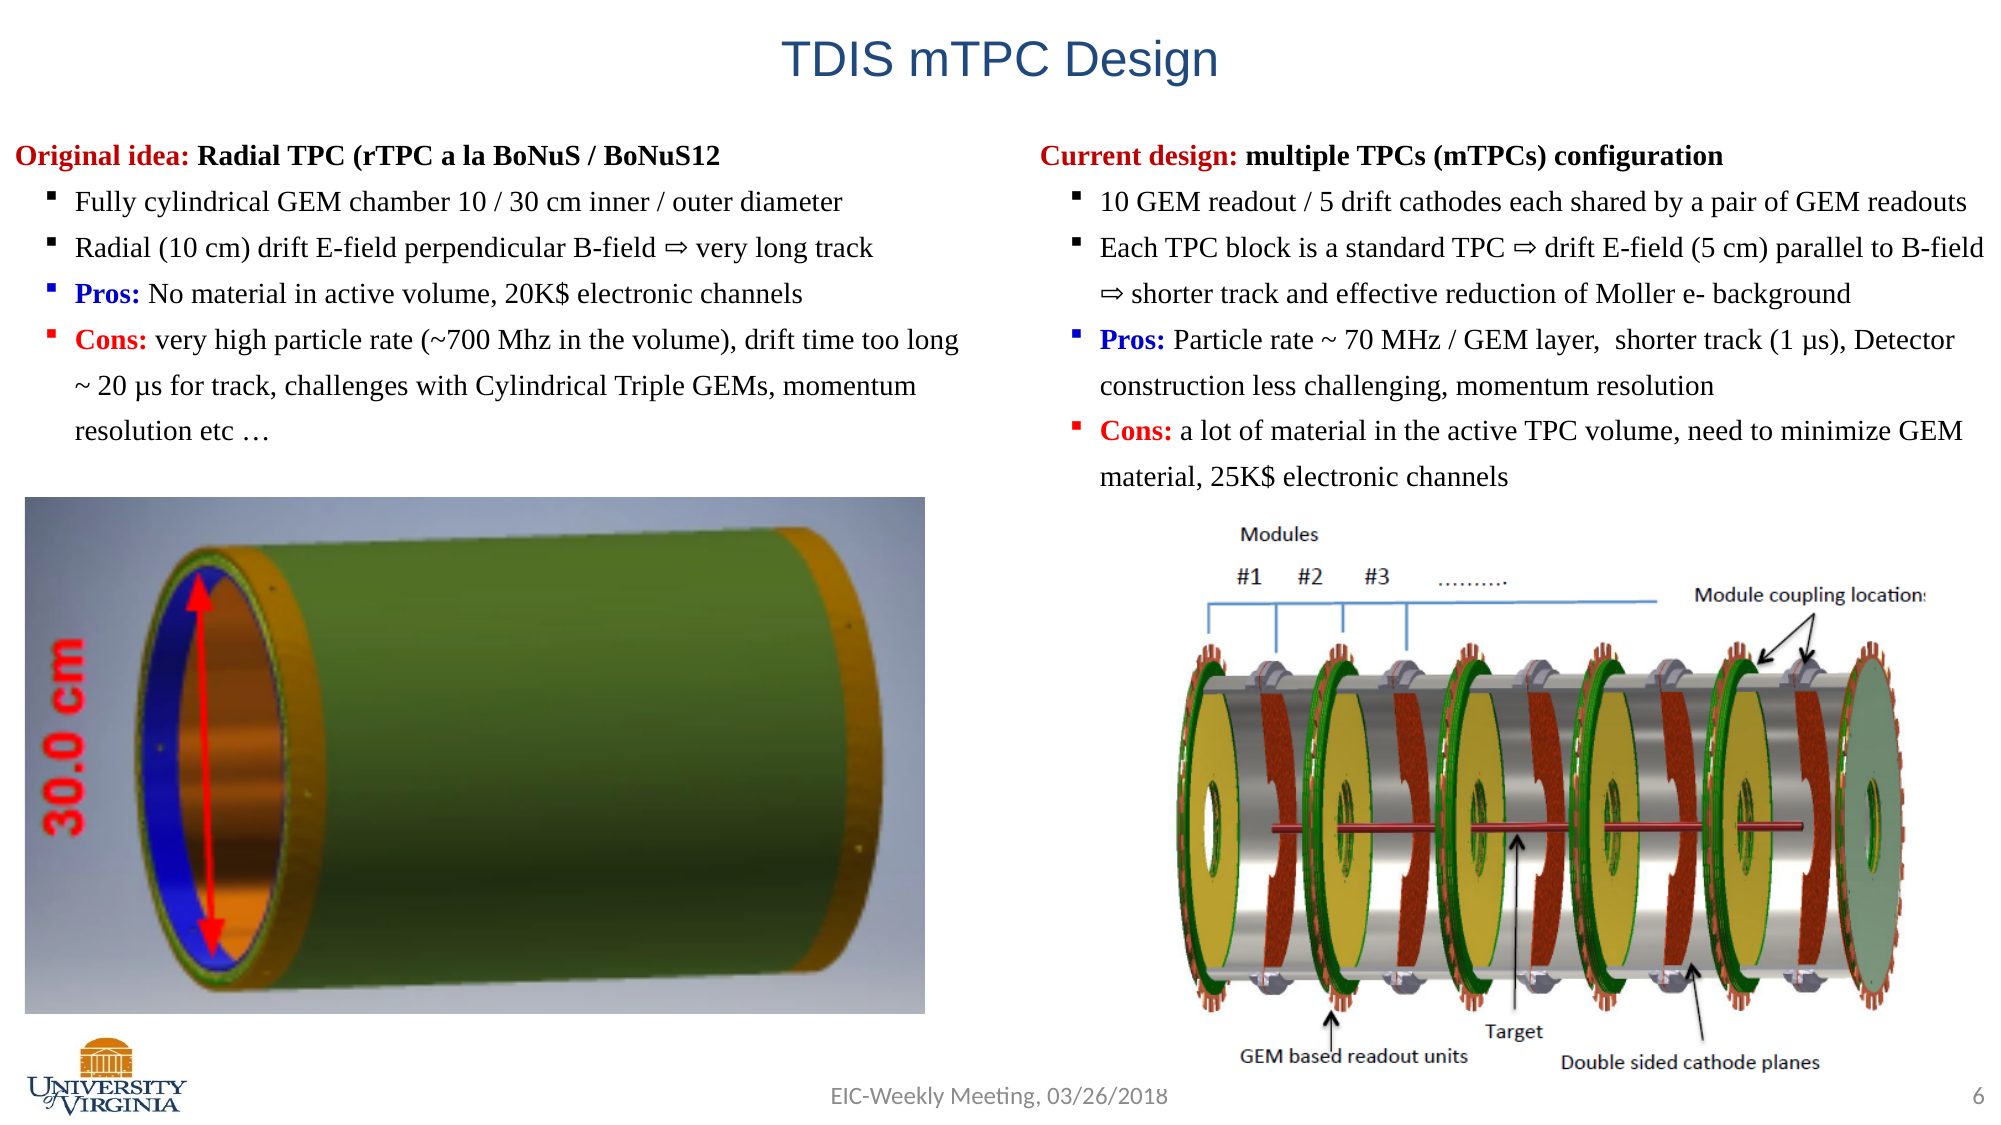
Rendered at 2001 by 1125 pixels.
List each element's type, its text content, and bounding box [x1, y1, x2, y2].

picture [0, 1035, 200, 1125]
picture [1149, 488, 1926, 1089]
picture [24, 497, 926, 1014]
slide_number 6 [1650, 1065, 2000, 1125]
footer EIC-Weekly Meeting, 03/26/2018 [737, 1065, 1263, 1125]
text_box TDIS mTPC Design [0, 0, 2000, 113]
text_box Current design: multiple TPCs (mTPCs) configuration 10 GEM readout / 5 drift cathodes each shared by a pair of GEM readouts Each TPC block is a standard TPC ⇨ drift E-field (5 cm) parallel to B-field ⇨ shorter track and effective reduction of Moller e- background Pros: Particle rate ~ 70 MHz / GEM layer, shorter track (1 µs), Detector construction less challenging, momentum resolution Cons: a lot of material in the active TPC volume, need to minimize GEM material, 25K$ electronic channels [1024, 118, 2000, 500]
text_box Original idea: Radial TPC (rTPC a la BoNuS / BoNuS12 Fully cylindrical GEM chamber 10 / 30 cm inner / outer diameter Radial (10 cm) drift E-field perpendicular B-field ⇨ very long track Pros: No material in active volume, 20K$ electronic channels Cons: very high particle rate (~700 Mhz in the volume), drift time too long ~ 20 µs for track, challenges with Cylindrical Triple GEMs, momentum resolution etc … [0, 118, 975, 454]
